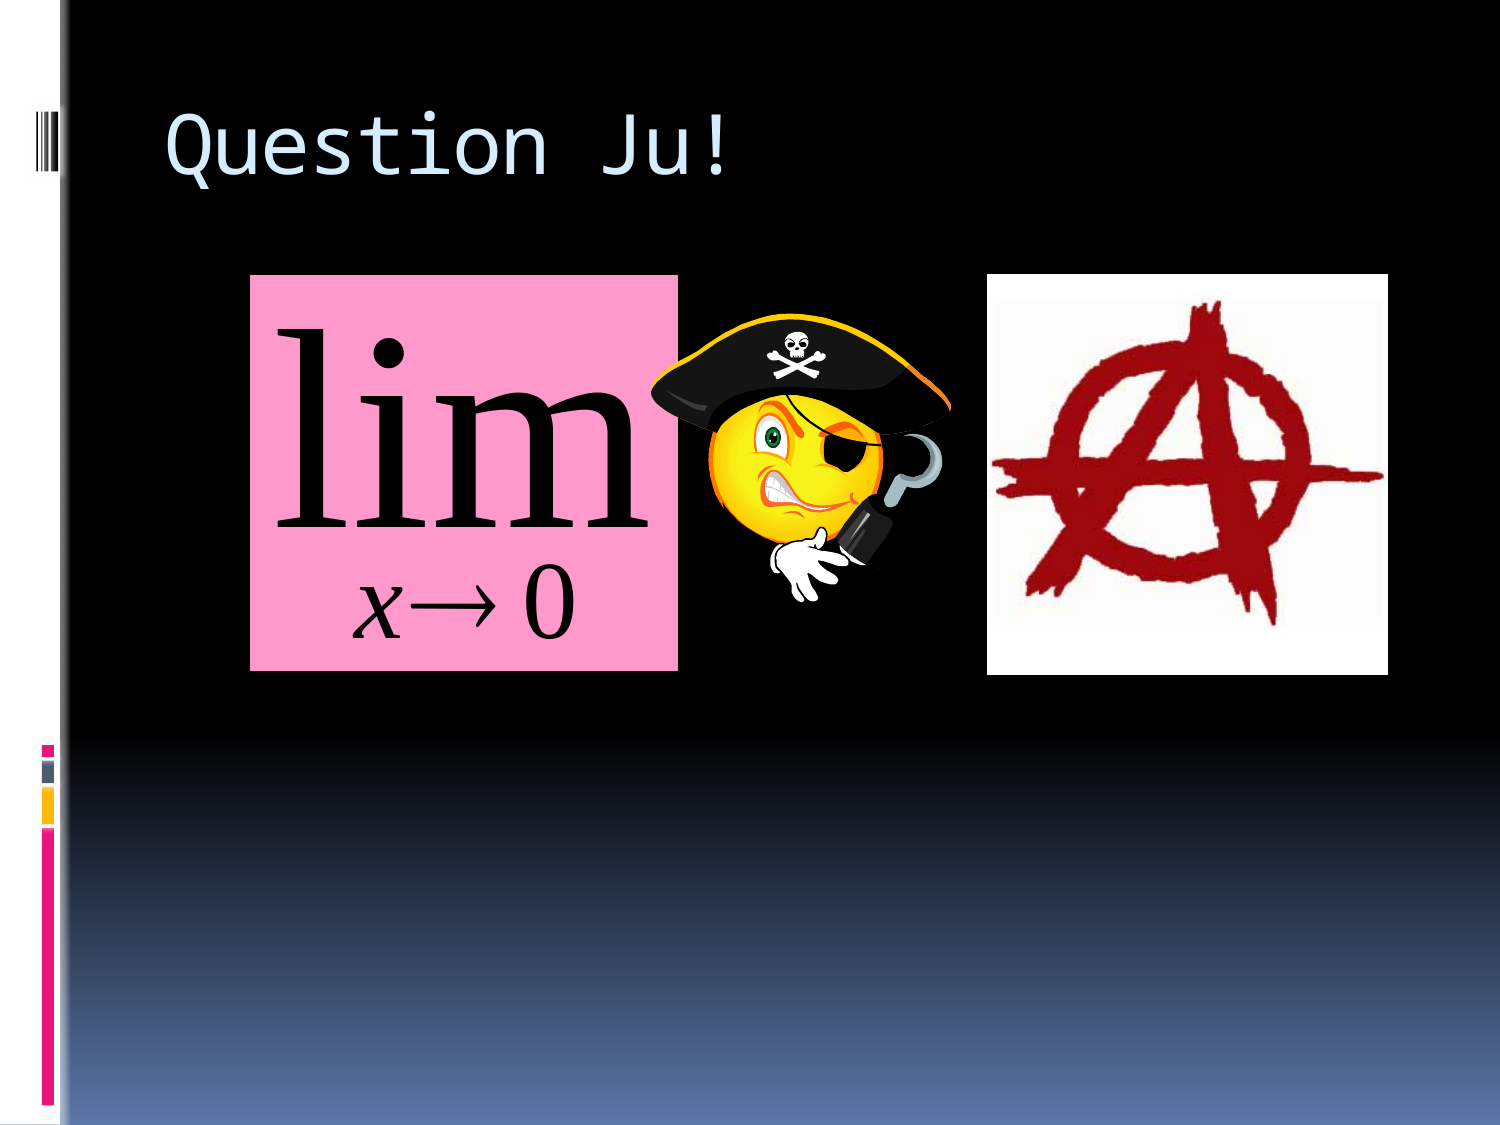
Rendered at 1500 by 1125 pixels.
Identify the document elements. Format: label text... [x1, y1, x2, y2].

title Question Ju! [150, 83, 1425, 234]
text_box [649, 274, 1388, 676]
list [249, 274, 641, 672]
